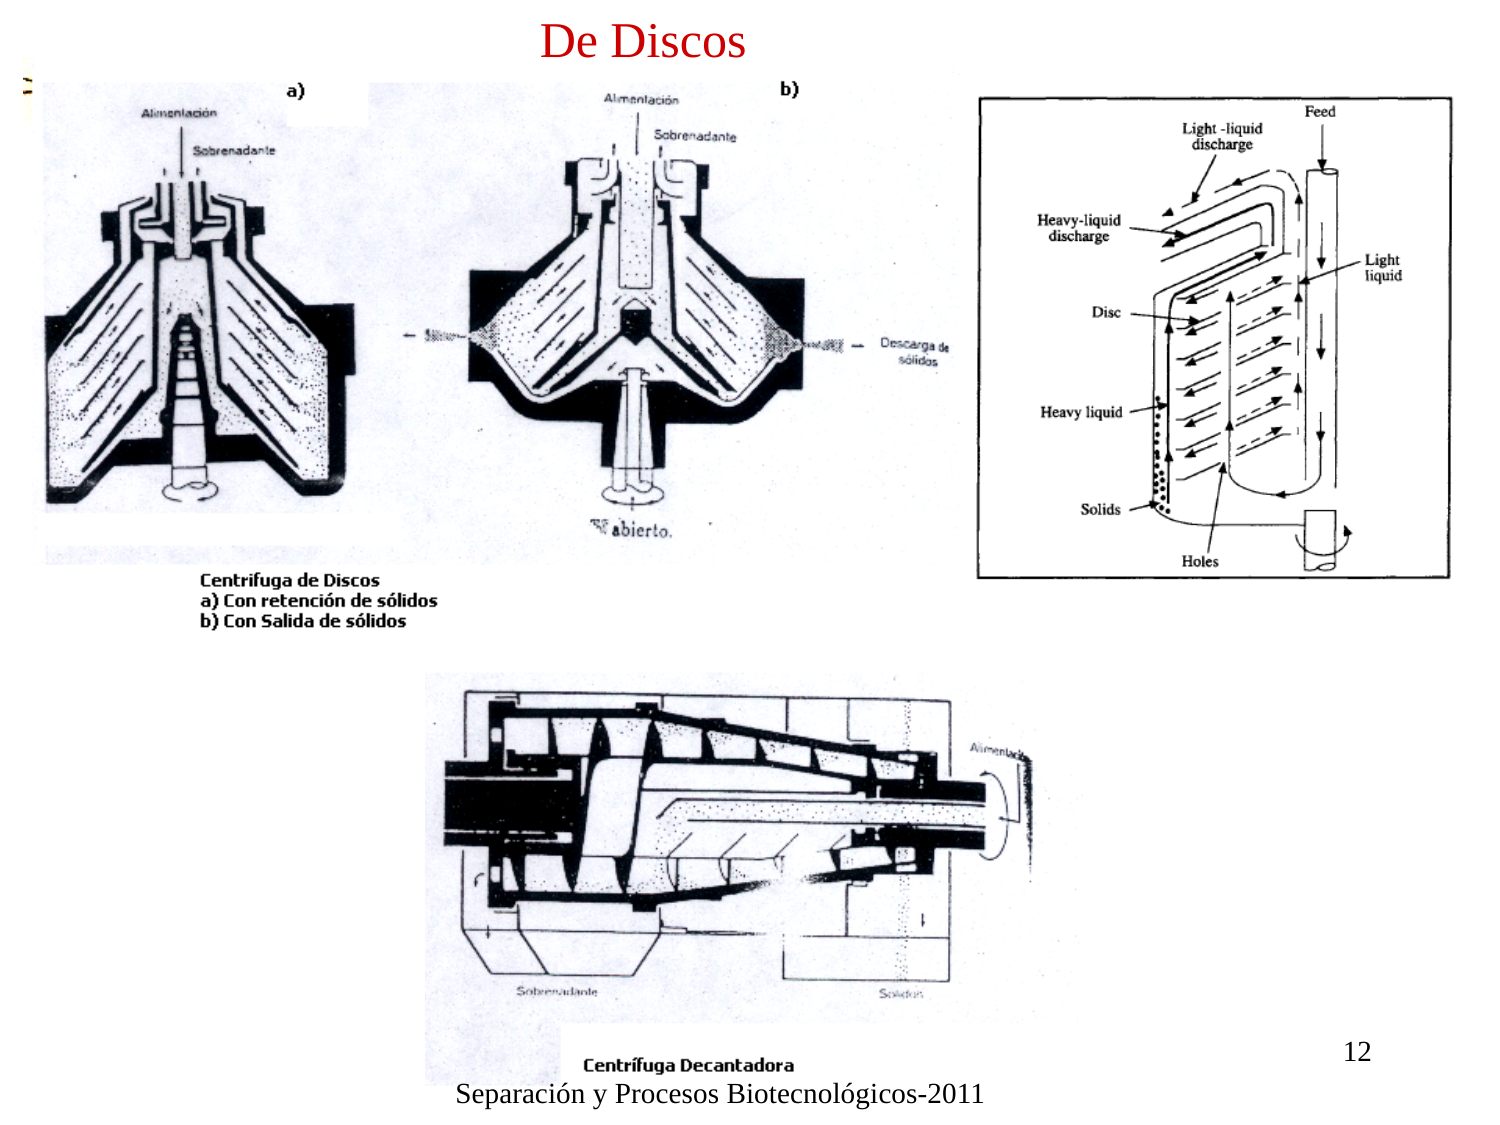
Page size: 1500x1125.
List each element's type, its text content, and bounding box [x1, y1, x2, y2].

text_box De Discos [525, 0, 1000, 75]
footer Separación y Procesos Biotecnológicos-2011 [257, 1066, 1184, 1125]
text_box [424, 662, 1084, 1101]
picture [960, 93, 1463, 593]
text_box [23, 58, 981, 641]
slide_number 12 [1087, 1024, 1388, 1101]
